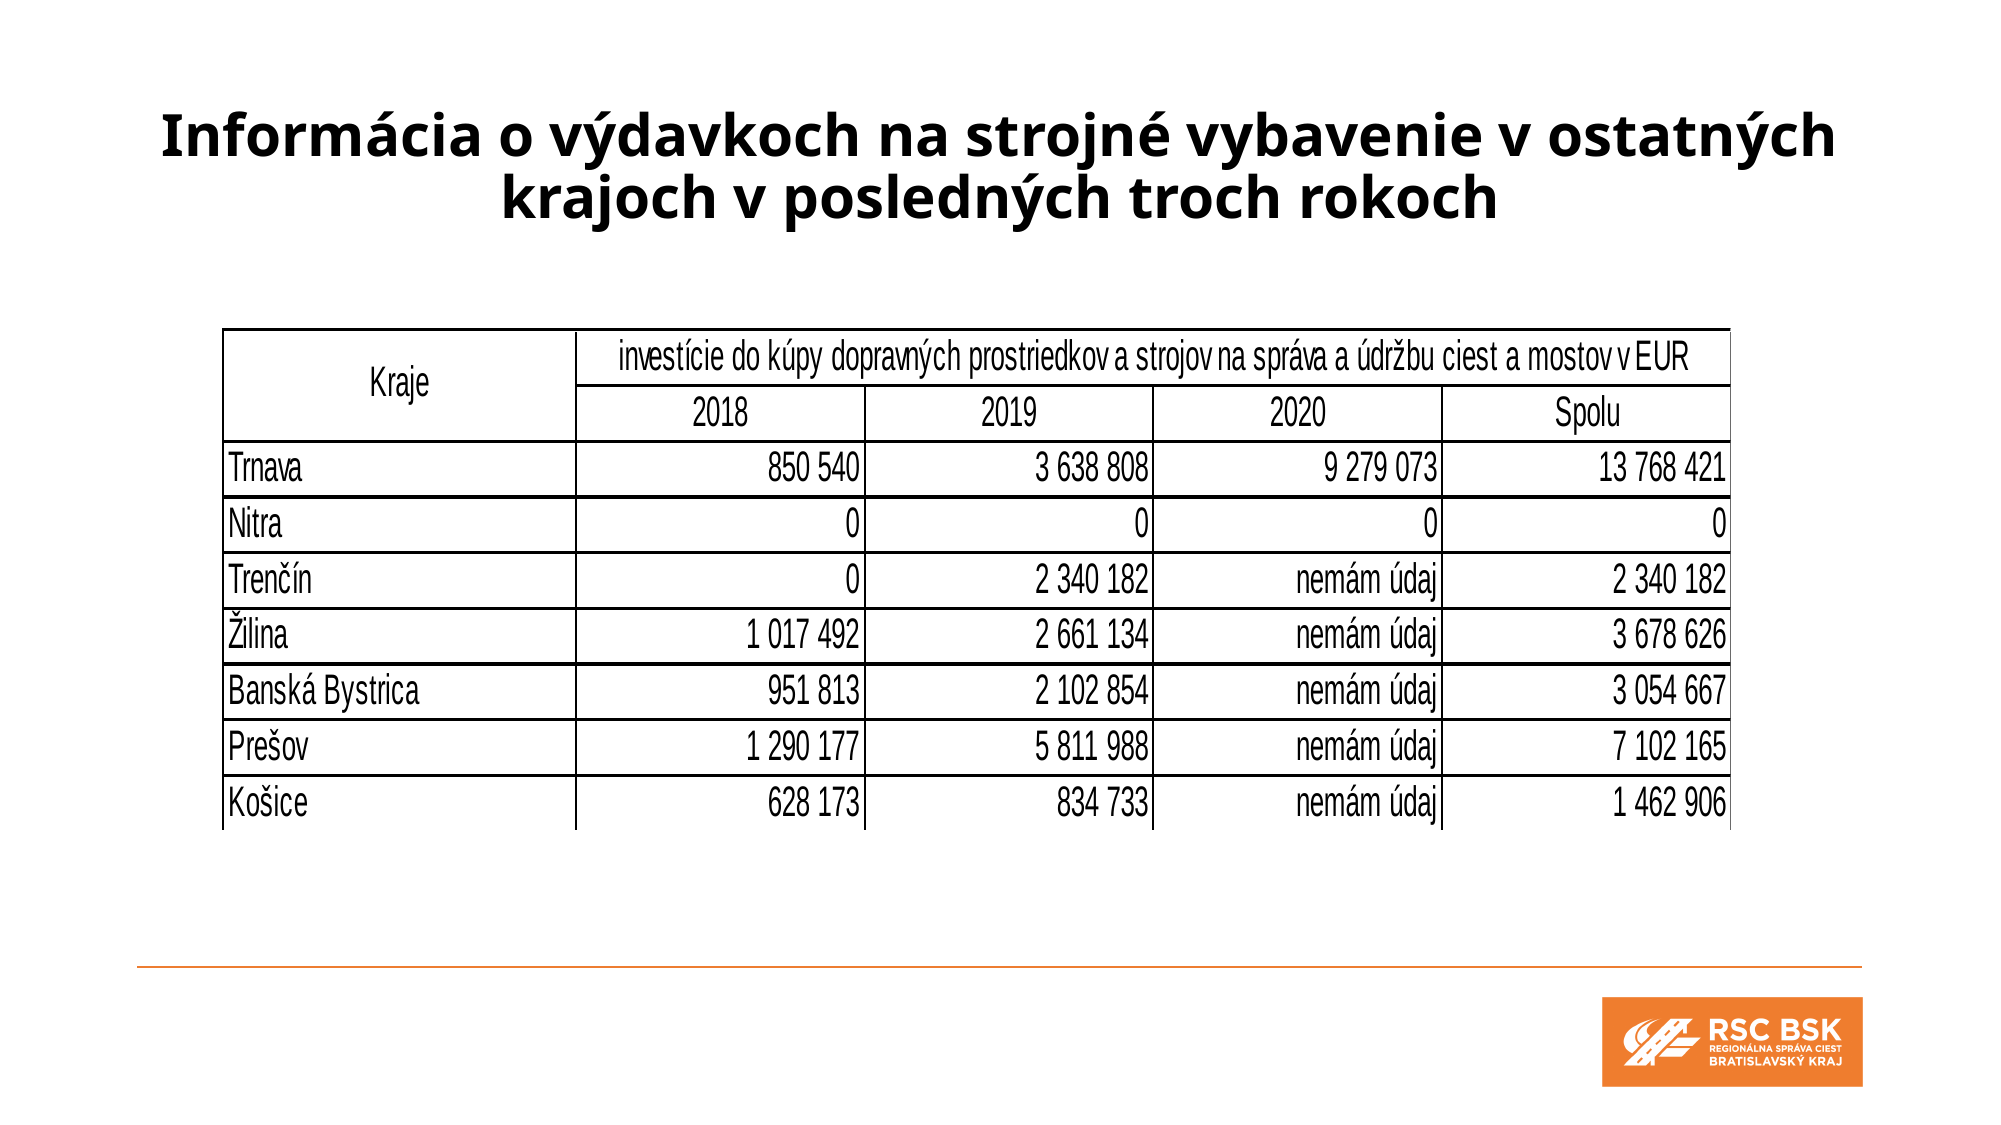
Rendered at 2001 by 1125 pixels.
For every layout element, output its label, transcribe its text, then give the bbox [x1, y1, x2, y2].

title Informácia o výdavkoch na strojné vybavenie v ostatných krajoch v posledných troch rokoch [137, 59, 1863, 278]
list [1602, 997, 1863, 1087]
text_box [222, 328, 1733, 833]
